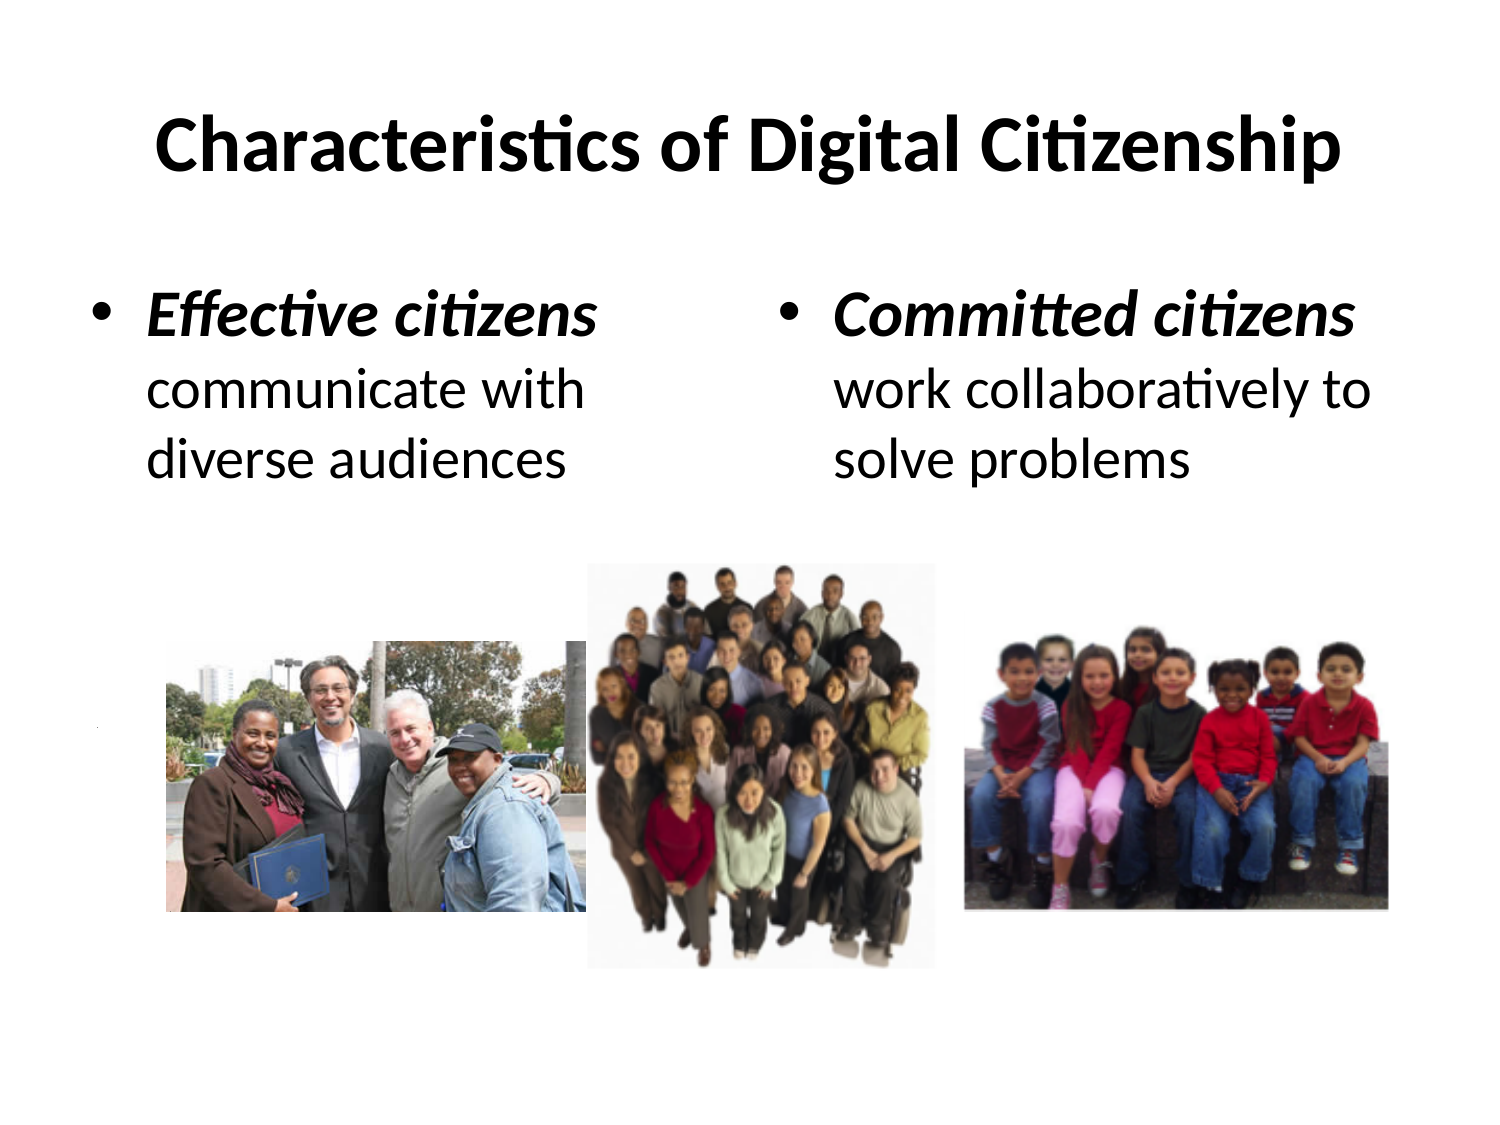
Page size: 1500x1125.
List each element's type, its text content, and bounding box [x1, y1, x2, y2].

list Effective citizens communicate with diverse audiences [75, 262, 738, 1005]
title Characteristics of Digital Citizenship [75, 45, 1425, 233]
list Committed citizens work collaboratively to solve problems [762, 262, 1425, 1005]
picture [166, 562, 939, 971]
picture [963, 611, 1391, 913]
